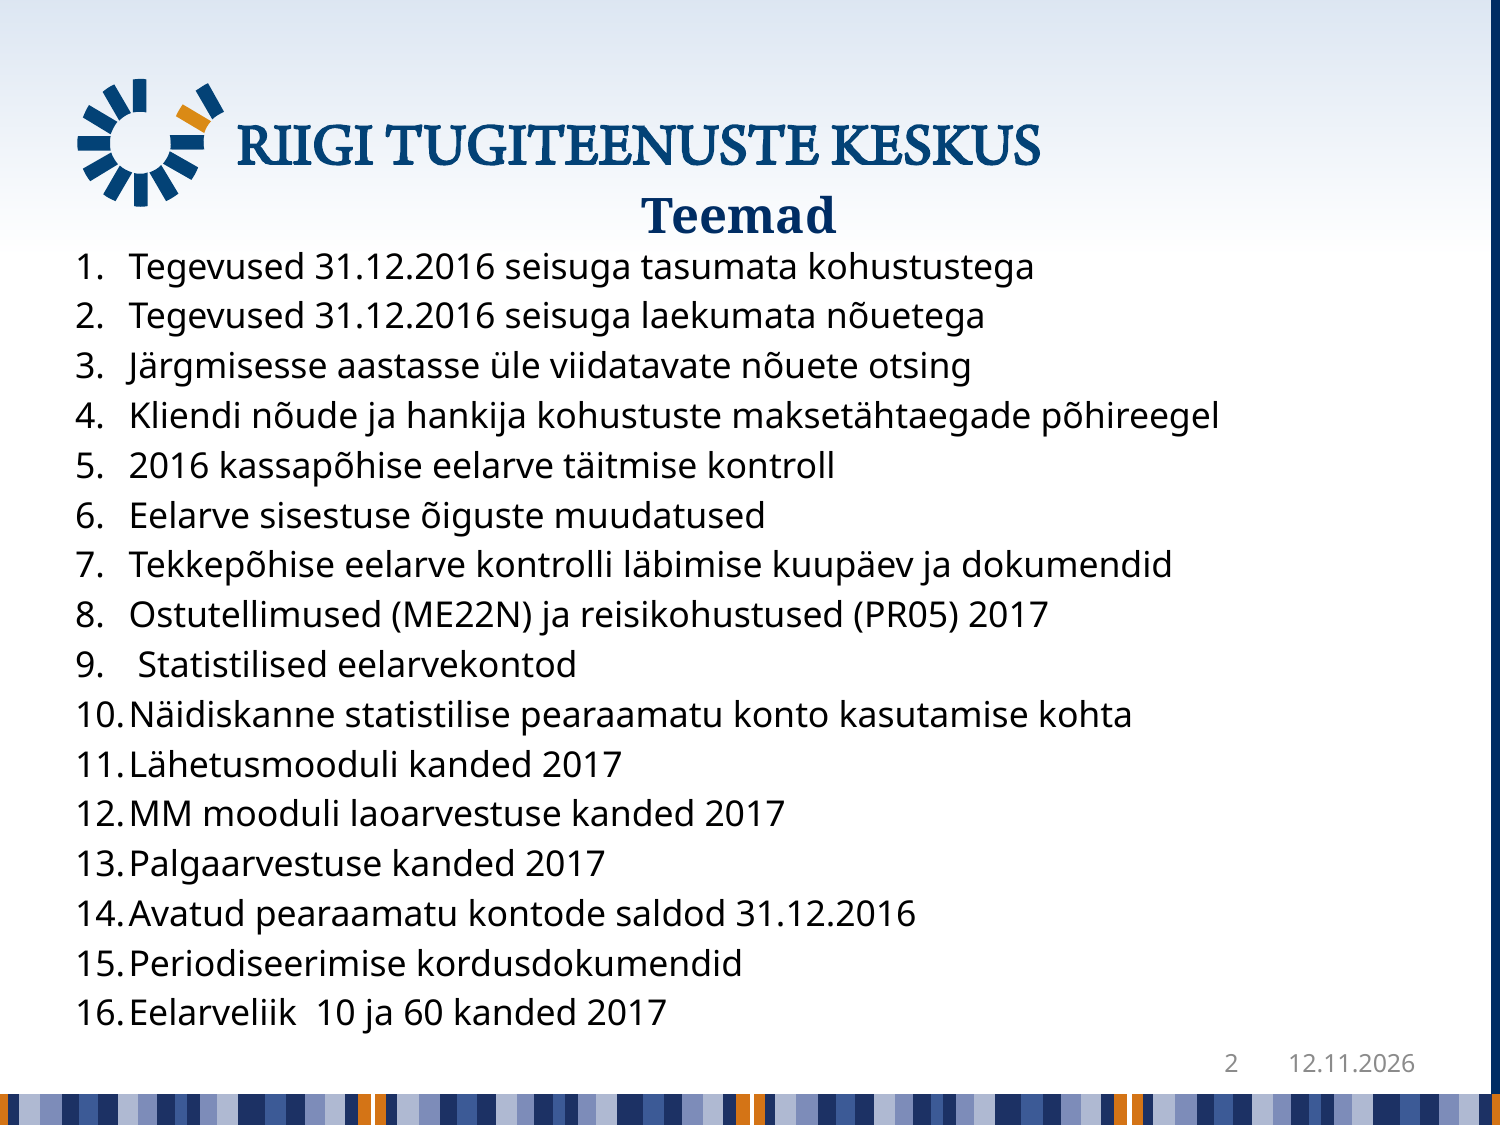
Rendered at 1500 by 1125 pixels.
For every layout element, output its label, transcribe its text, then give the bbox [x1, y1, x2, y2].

list Tegevused 31.12.2016 seisuga tasumata kohustustega Tegevused 31.12.2016 seisuga laekumata nõuetega Järgmisesse aastasse üle viidatavate nõuete otsing Kliendi nõude ja hankija kohustuste maksetähtaegade põhireegel 2016 kassapõhise eelarve täitmise kontroll Eelarve sisestuse õiguste muudatused Tekkepõhise eelarve kontrolli läbimise kuupäev ja dokumendid Ostutellimused (ME22N) ja reisikohustused (PR05) 2017 Statistilised eelarvekontod Näidiskanne statistilise pearaamatu konto kasutamise kohta Lähetusmooduli kanded 2017 MM mooduli laoarvestuse kanded 2017 Palgaarvestuse kanded 2017 Avatud pearaamatu kontode saldod 31.12.2016 Periodiseerimise kordusdokumendid Eelarveliik 10 ja 60 kanded 2017 [75, 243, 1425, 1035]
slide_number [1269, 1035, 1431, 1095]
slide_number 2 [1139, 1035, 1254, 1095]
title Teemad [88, 184, 1390, 243]
